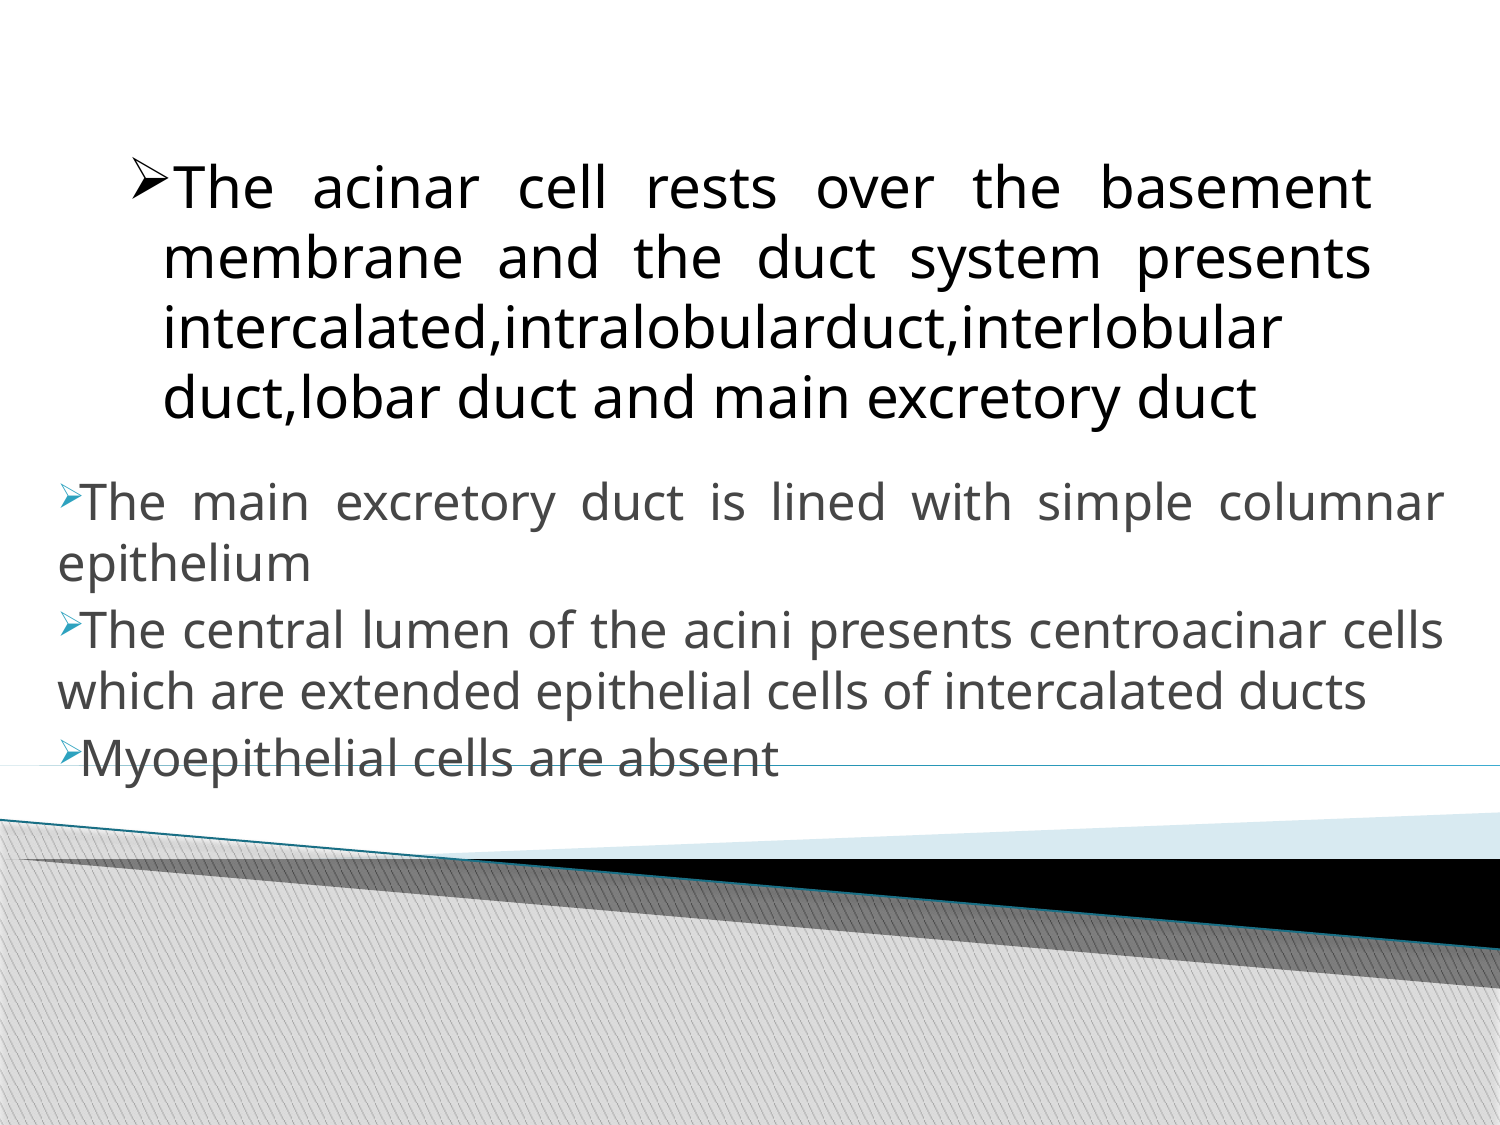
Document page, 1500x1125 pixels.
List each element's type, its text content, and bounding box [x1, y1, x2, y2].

subtitle The main excretory duct is lined with simple columnar epithelium The central lumen of the acini presents centroacinar cells which are extended epithelial cells of intercalated ducts Myoepithelial cells are absent [50, 462, 1463, 838]
picture [5, 859, 1500, 989]
title The acinar cell rests over the basement membrane and the duct system presents intercalated,intralobularduct,interlobular duct,lobar duct and main excretory duct [112, 62, 1388, 438]
